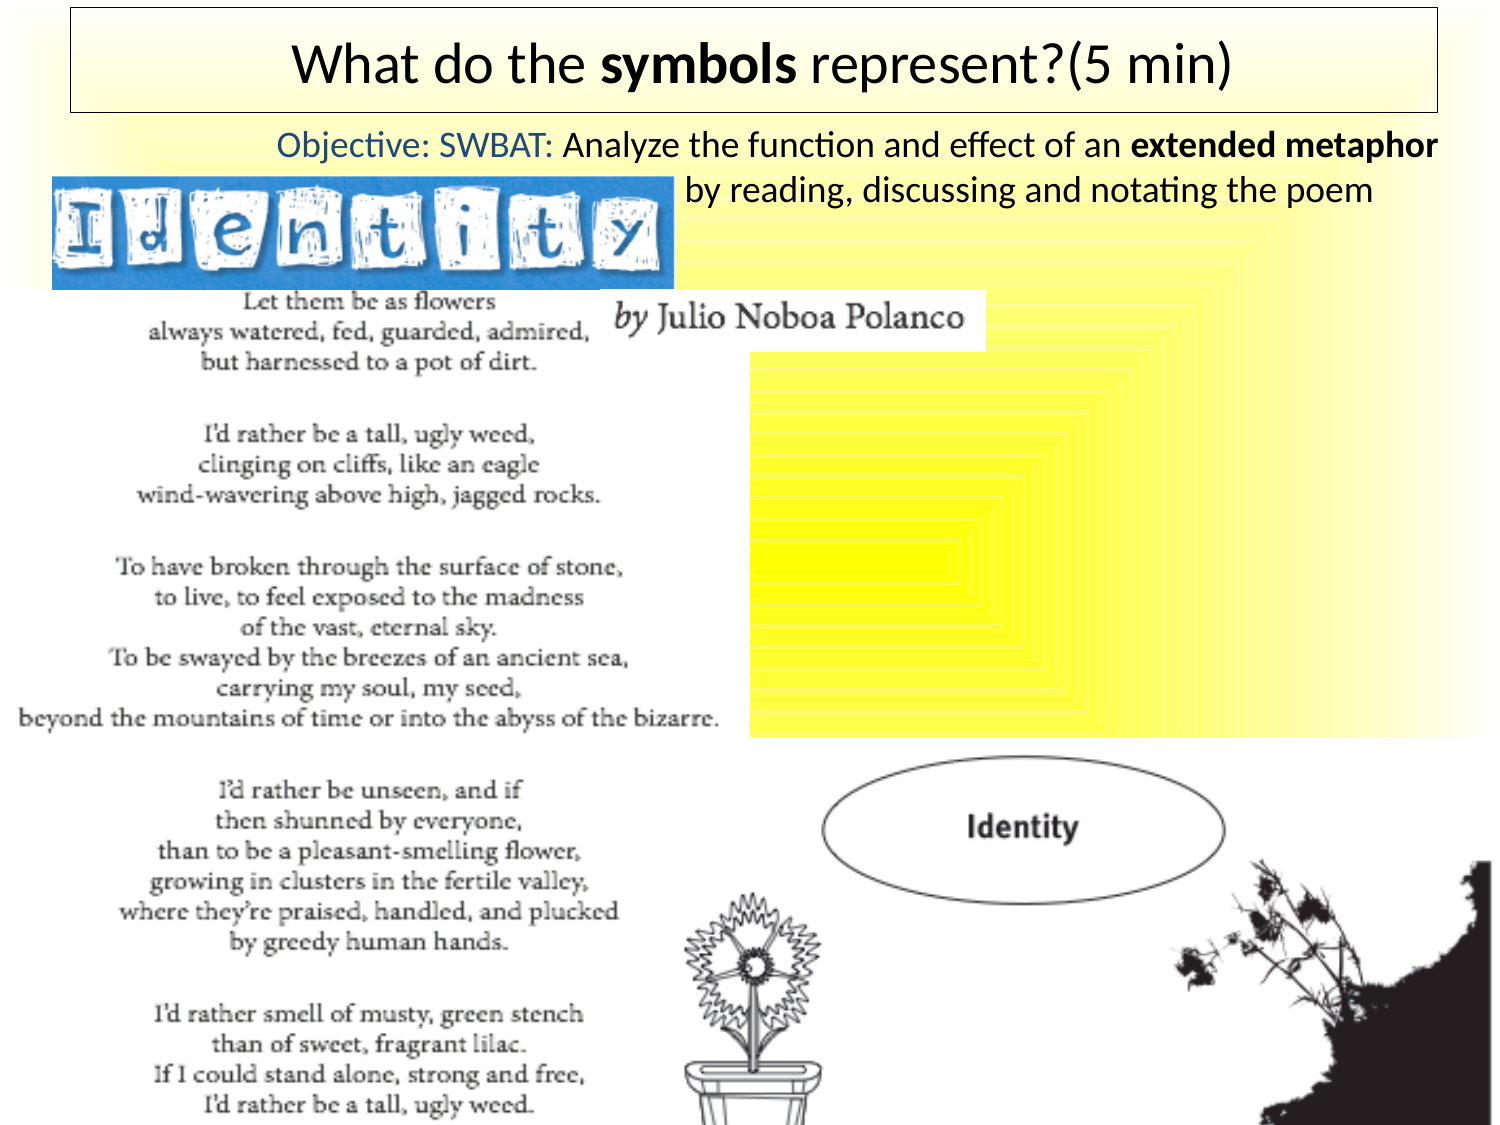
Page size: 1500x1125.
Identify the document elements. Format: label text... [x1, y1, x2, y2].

title What do the symbols represent?(5 min) [70, 7, 1438, 113]
text_box Objective: SWBAT: Analyze the function and effect of an extended metaphor by reading, discussing and notating the poem Identity. [158, 112, 1500, 263]
picture [599, 289, 986, 353]
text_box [0, 175, 751, 1125]
picture [662, 736, 1500, 1125]
